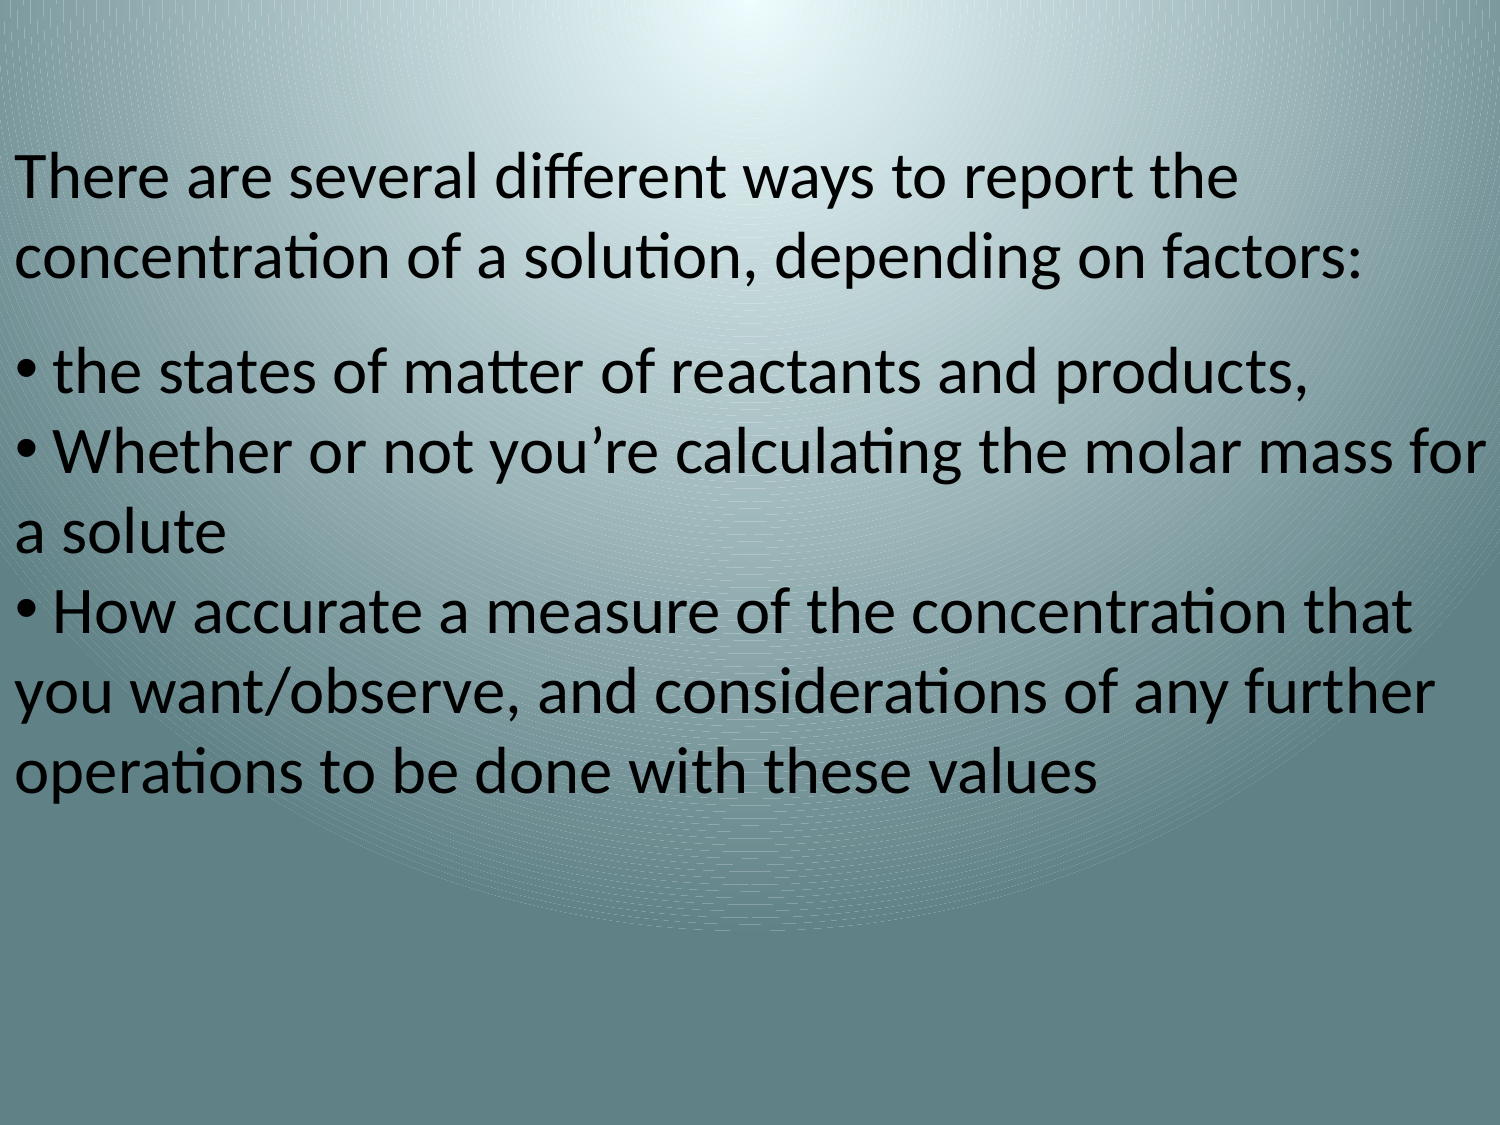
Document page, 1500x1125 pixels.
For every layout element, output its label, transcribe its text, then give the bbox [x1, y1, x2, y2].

text_box There are several different ways to report the concentration of a solution, depending on factors: the states of matter of reactants and products, Whether or not you’re calculating the molar mass for a solute How accurate a measure of the concentration that you want/observe, and considerations of any further operations to be done with these values [0, 124, 1500, 815]
